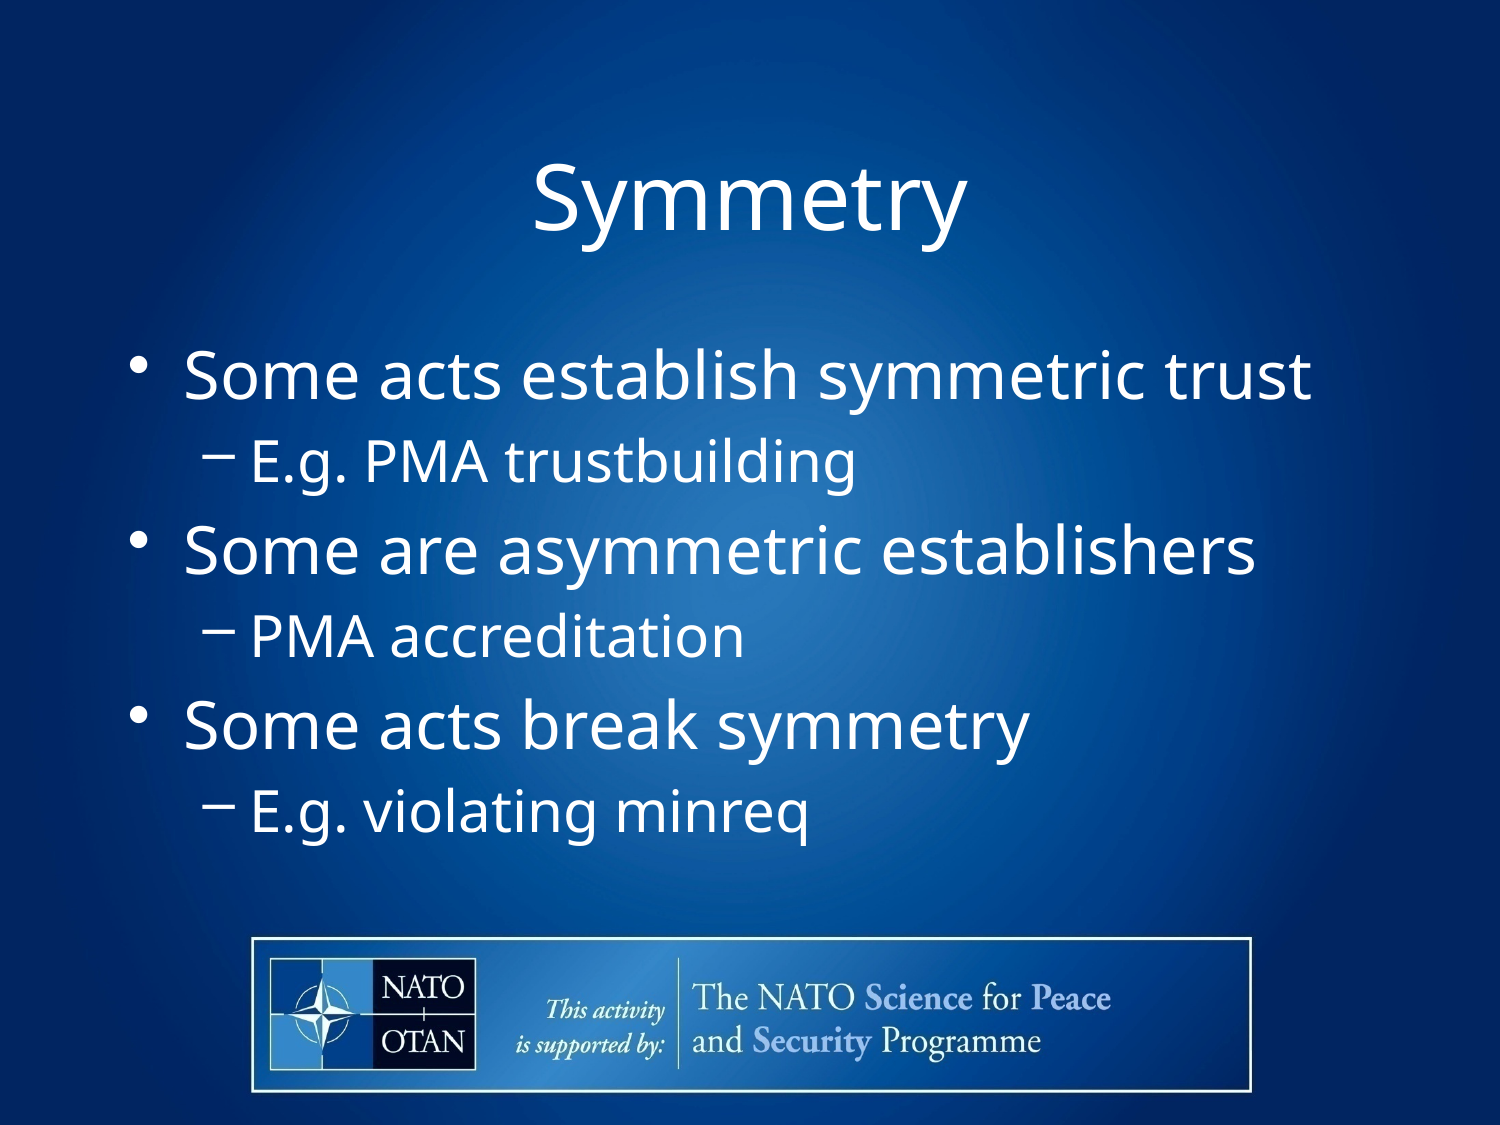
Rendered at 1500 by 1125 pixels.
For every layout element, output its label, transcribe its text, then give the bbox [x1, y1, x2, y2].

list Some acts establish symmetric trust E.g. PMA trustbuilding Some are asymmetric establishers PMA accreditation Some acts break symmetry E.g. violating minreq [112, 324, 1388, 913]
title Symmetry [112, 99, 1388, 288]
picture [0, 0, 1500, 1125]
